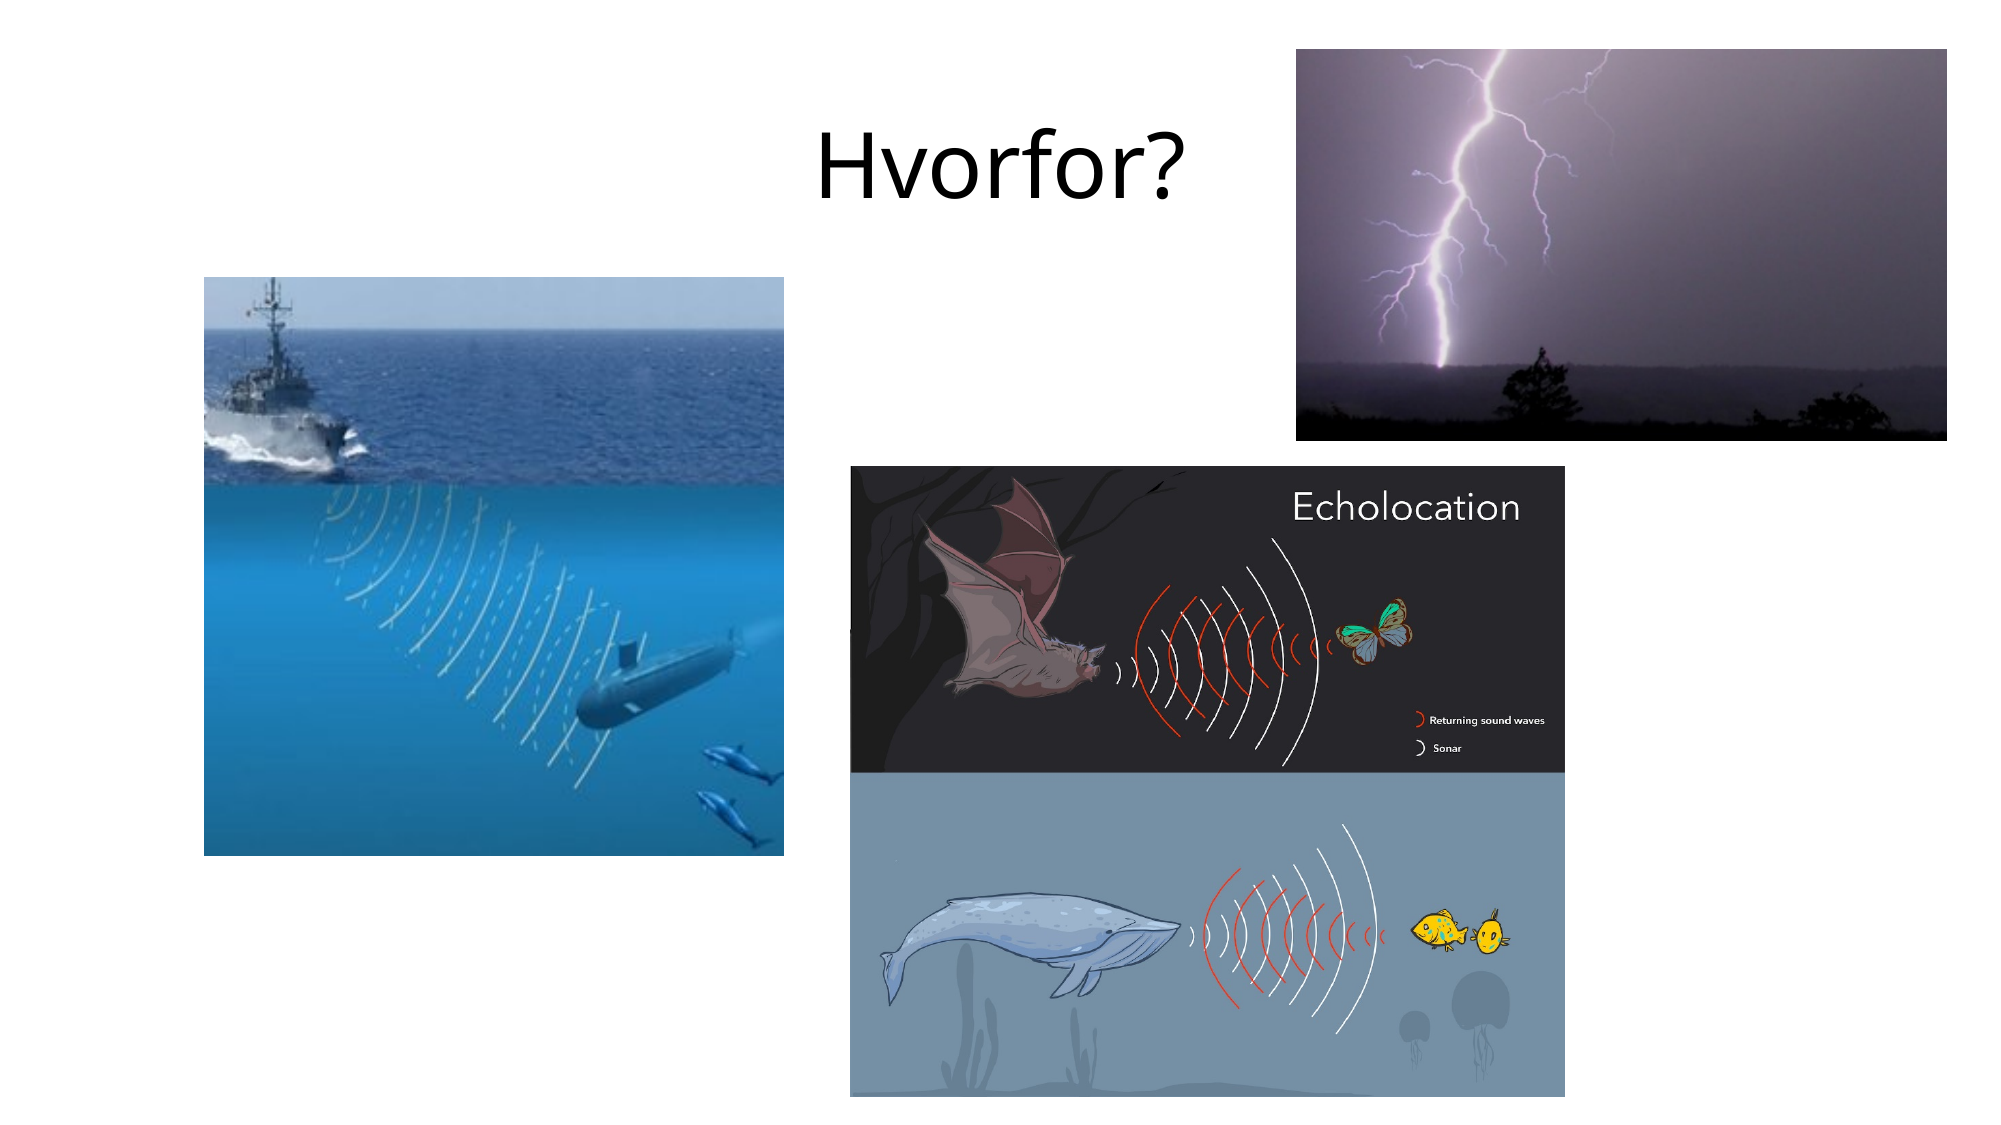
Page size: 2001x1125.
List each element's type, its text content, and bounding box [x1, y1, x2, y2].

picture [204, 277, 784, 856]
title Hvorfor? [137, 59, 1296, 278]
picture [850, 466, 1565, 1097]
picture [1296, 49, 1947, 441]
